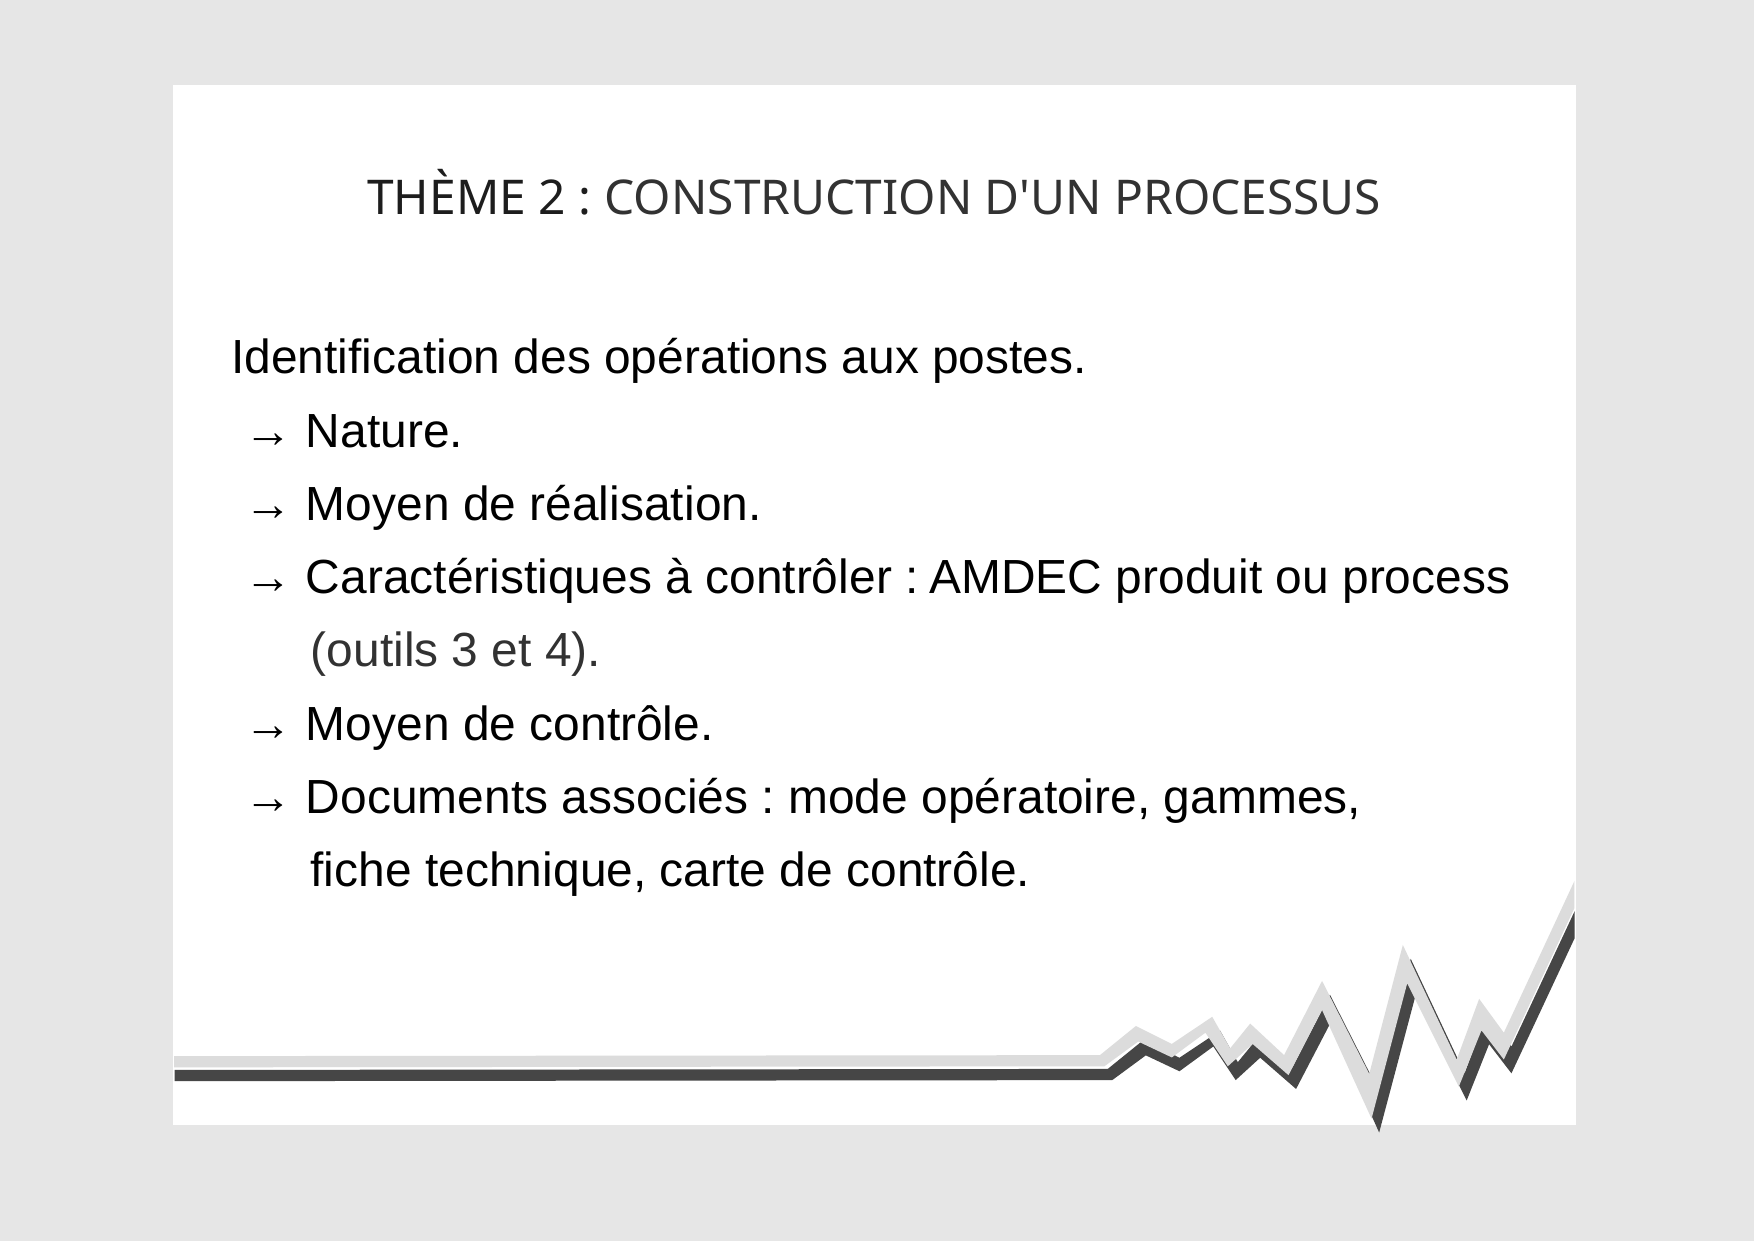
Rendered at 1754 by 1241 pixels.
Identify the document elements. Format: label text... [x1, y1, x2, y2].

text_box [173, 85, 1575, 1124]
text_box [174, 897, 1575, 1119]
text_box [1372, 985, 1415, 1133]
text_box Identification des opérations aux postes. → Nature. → Moyen de réalisation. → Caractéristiques à contrôler : AMDEC produit ou process (outils 3 et 4). → Moyen de contrôle. → Documents associés : mode opératoire, gammes, fiche technique, carte de contrôle. [231, 317, 1579, 897]
text_box THÈME 2 : CONSTRUCTION D'UN PROCESSUS [175, 158, 1574, 225]
text_box [1459, 911, 1575, 1101]
text_box [174, 1013, 1329, 1089]
